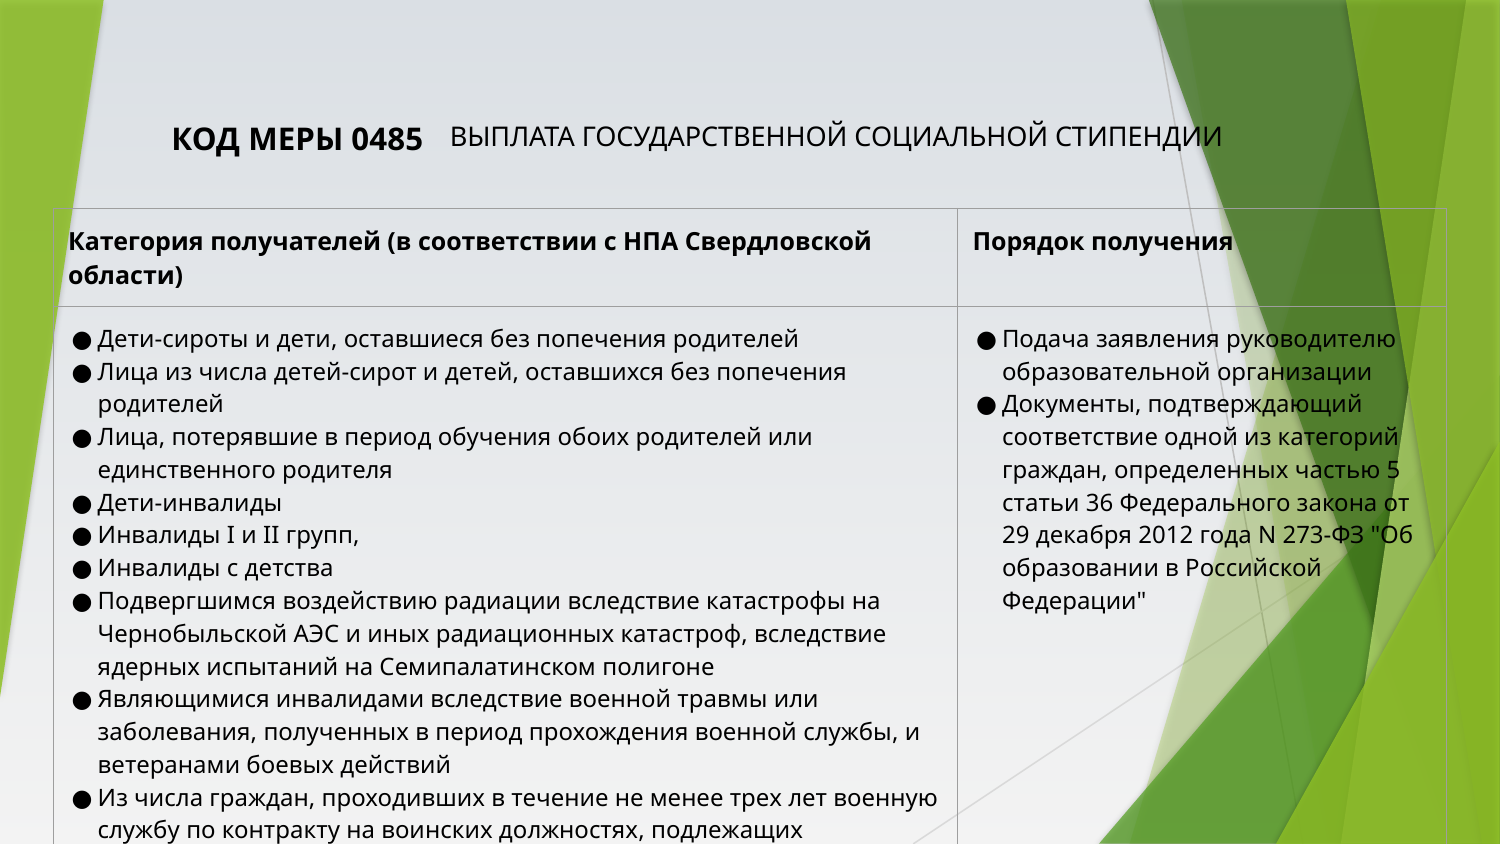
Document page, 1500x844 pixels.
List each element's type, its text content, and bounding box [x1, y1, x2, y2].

table_cell Подача заявления руководителю образовательной организации Документы, подтверждающий соответствие одной из категорий граждан, определенных частью 5 статьи 36 Федерального закона от 29 декабря 2012 года N 273-ФЗ "Об образовании в Российской Федерации" [958, 307, 1446, 844]
title ВЫПЛАТА ГОСУДАРСТВЕННОЙ СОЦИАЛЬНОЙ СТИПЕНДИИ [438, 80, 1384, 197]
text_box КОД МЕРЫ 0485 [122, 79, 439, 196]
table_header Категория получателей (в соответствии с НПА Свердловской области) [54, 209, 957, 306]
table_header Порядок получения [958, 209, 1446, 306]
table_cell Дети-сироты и дети, оставшиеся без попечения родителей Лица из числа детей-сирот и детей, оставшихся без попечения родителей Лица, потерявшие в период обучения обоих родителей или единственного родителя Дети-инвалиды Инвалиды I и II групп, Инвалиды с детства Подвергшимся воздействию радиации вследствие катастрофы на Чернобыльской АЭС и иных радиационных катастроф, вследствие ядерных испытаний на Семипалатинском полигоне Являющимися инвалидами вследствие военной травмы или заболевания, полученных в период прохождения военной службы, и ветеранами боевых действий Из числа граждан, проходивших в течение не менее трех лет военную службу по контракту на воинских должностях, подлежащих замещению солдатами, матросами, сержантами, старшинами, и уволенных с военной службы по основаниям, предусмотренным подпунктами "б" - "г" пункта 1, подпунктом "а" пункта 2 и подпунктами "а" - "в" пункта 3 статьи 51 Федерального закона от 28 марта 1998 года N 53-ФЗ "О воинской обязанности и военной службе" Получившие государственную социальную помощь [54, 307, 957, 844]
